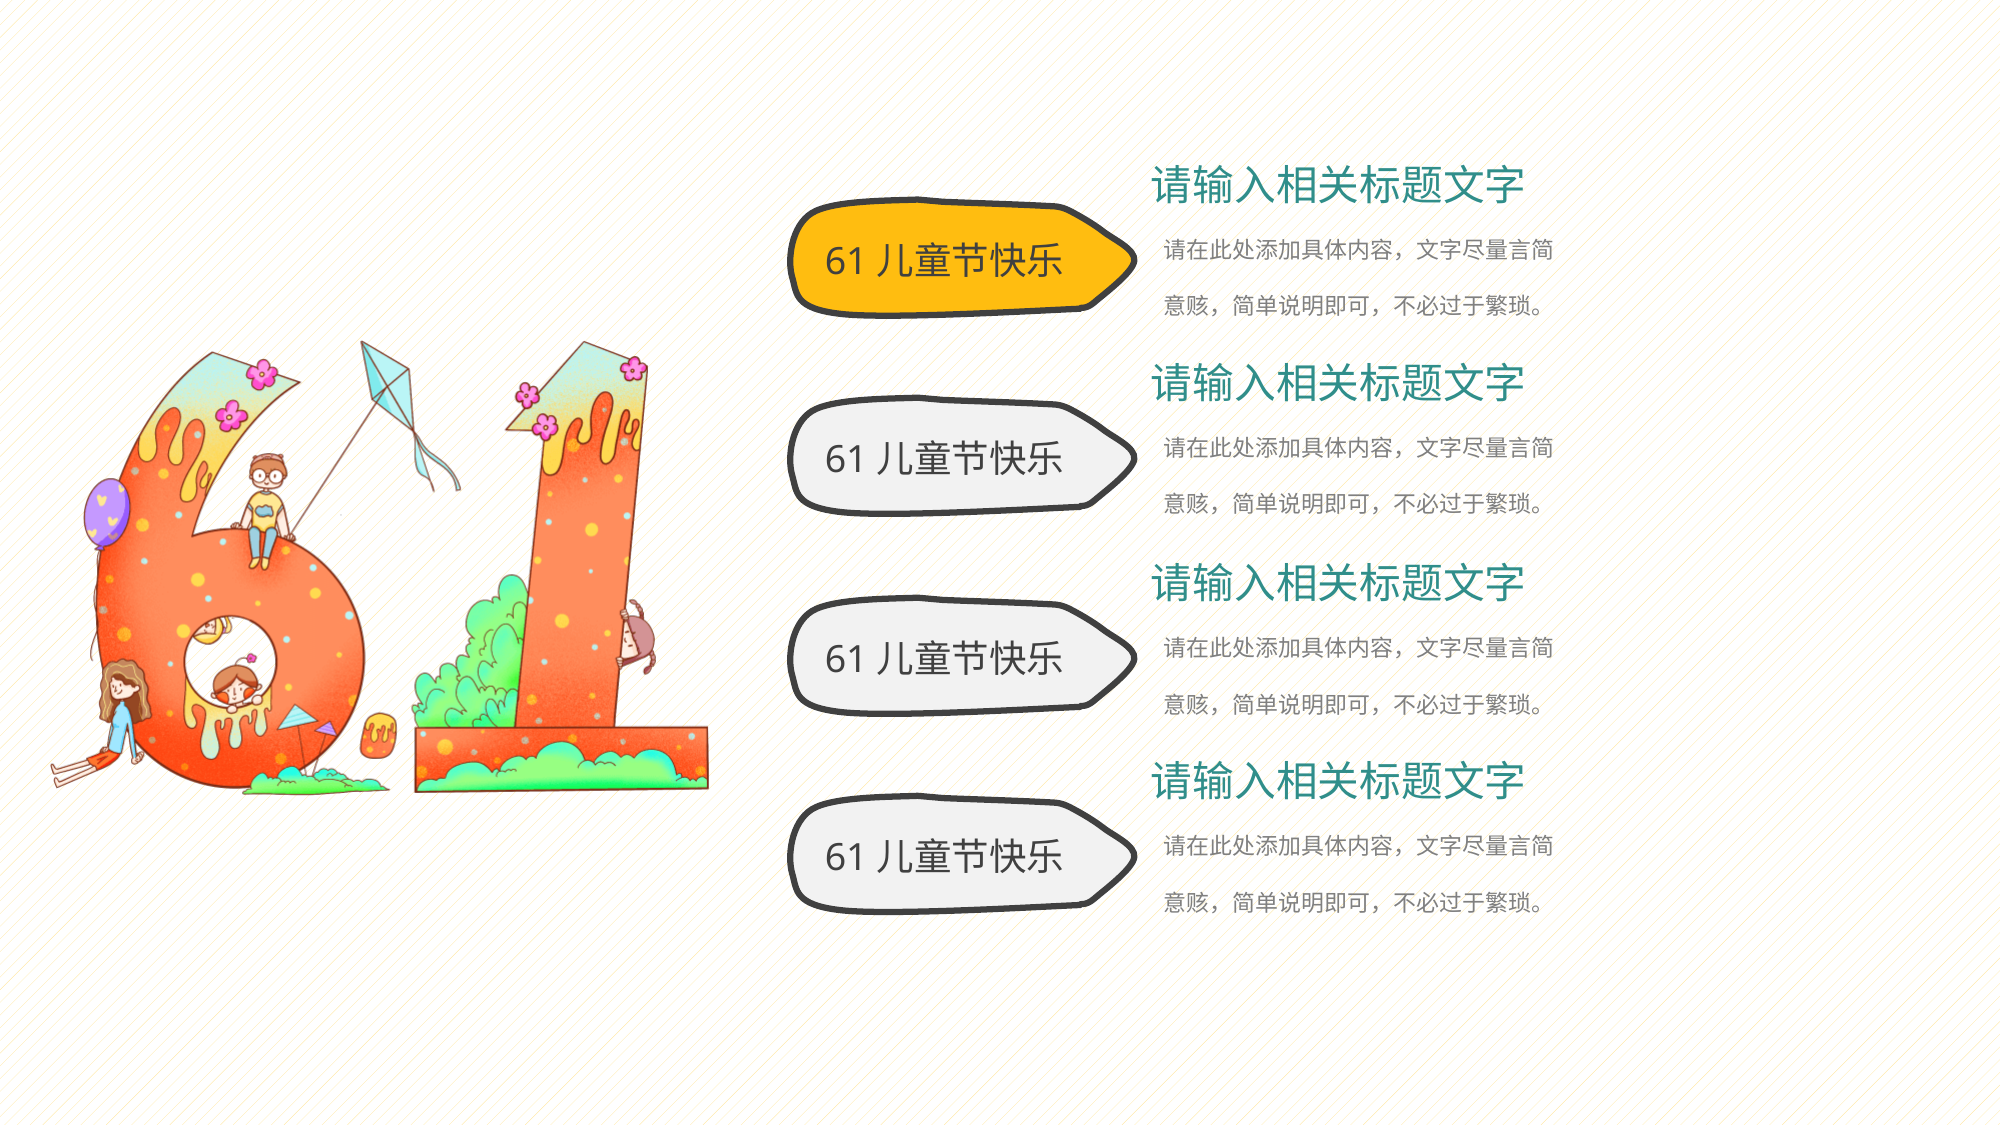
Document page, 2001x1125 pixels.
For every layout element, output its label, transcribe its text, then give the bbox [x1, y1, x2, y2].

text_box [818, 794, 1136, 914]
text_box 61儿童节快乐 [818, 825, 1079, 886]
text_box 请输入相关标题文字 [1136, 349, 1542, 414]
text_box 请输入相关标题文字 [1136, 747, 1542, 812]
text_box 61儿童节快乐 [818, 229, 1079, 289]
text_box 请在此处添加具体内容，文字尽量言简意赅，简单说明即可，不必过于繁琐。 [1148, 199, 1580, 327]
text_box 61儿童节快乐 [818, 427, 1079, 488]
text_box [818, 396, 1136, 515]
text_box 请在此处添加具体内容，文字尽量言简意赅，简单说明即可，不必过于繁琐。 [1148, 795, 1580, 924]
text_box 请在此处添加具体内容，文字尽量言简意赅，简单说明即可，不必过于繁琐。 [1148, 397, 1580, 525]
text_box [818, 596, 1136, 715]
text_box [806, 198, 1136, 317]
text_box 61儿童节快乐 [818, 627, 1079, 688]
text_box 请输入相关标题文字 [1136, 548, 1542, 614]
text_box 请在此处添加具体内容，文字尽量言简意赅，简单说明即可，不必过于繁琐。 [1148, 597, 1580, 725]
text_box 请输入相关标题文字 [1136, 150, 1542, 216]
picture [0, 216, 818, 933]
